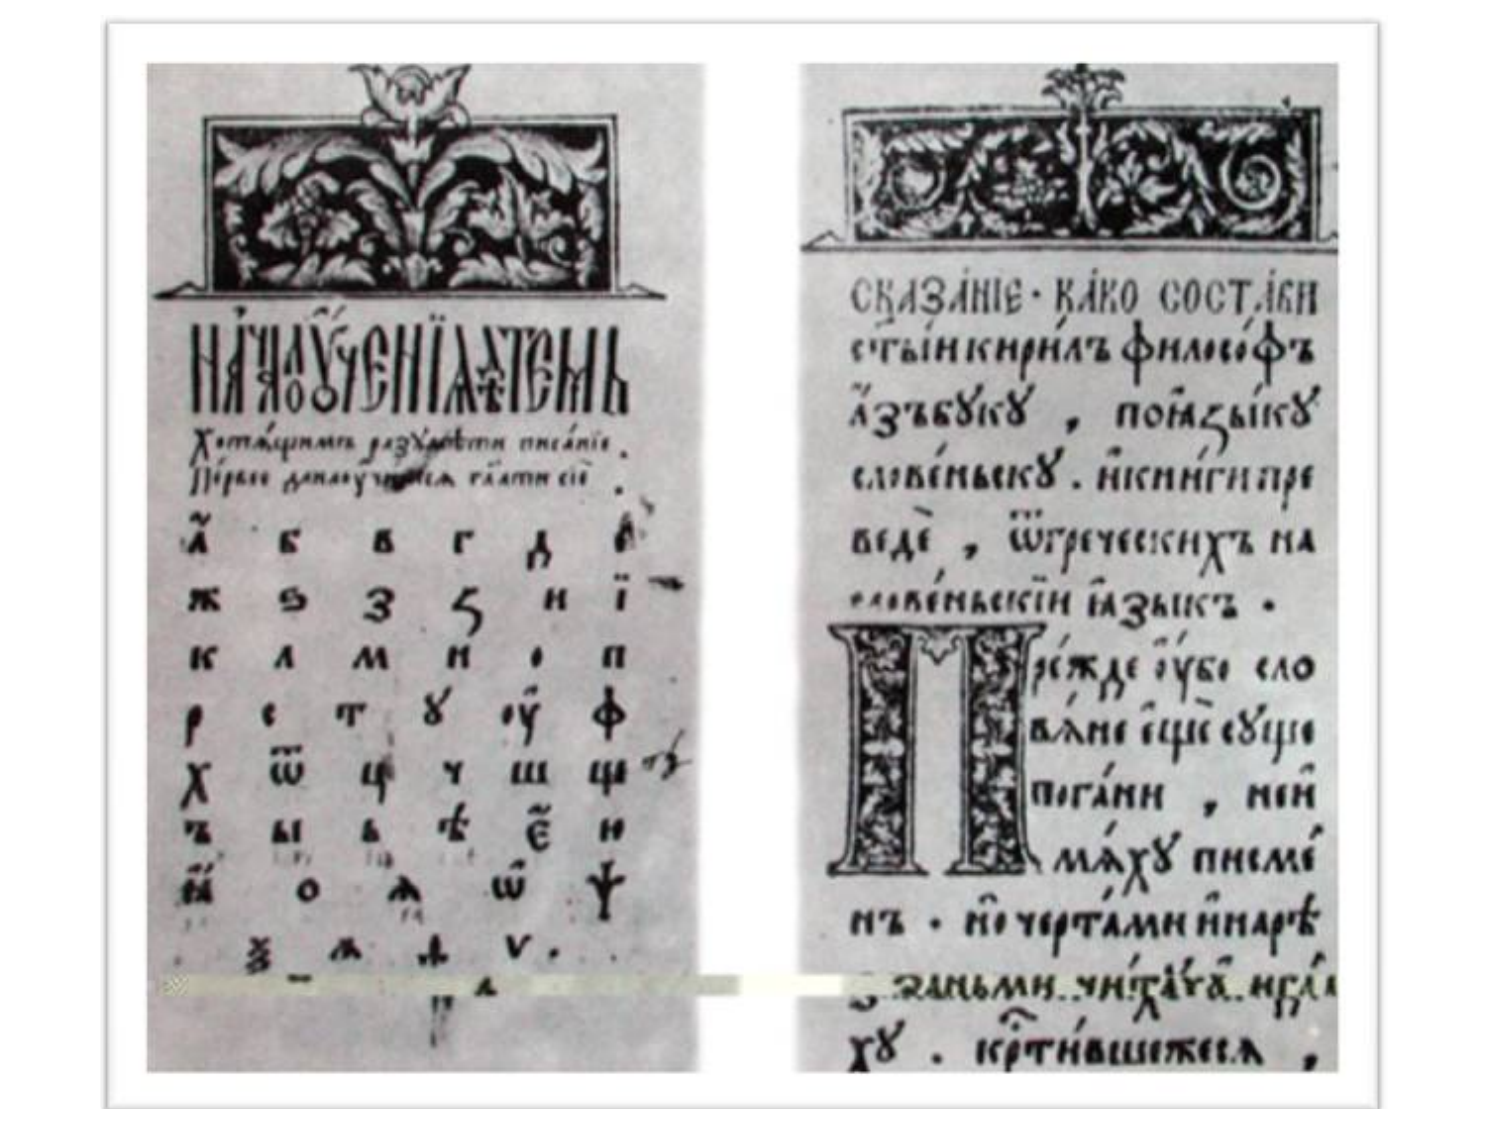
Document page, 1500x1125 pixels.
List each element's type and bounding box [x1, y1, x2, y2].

picture [100, 14, 1389, 1109]
